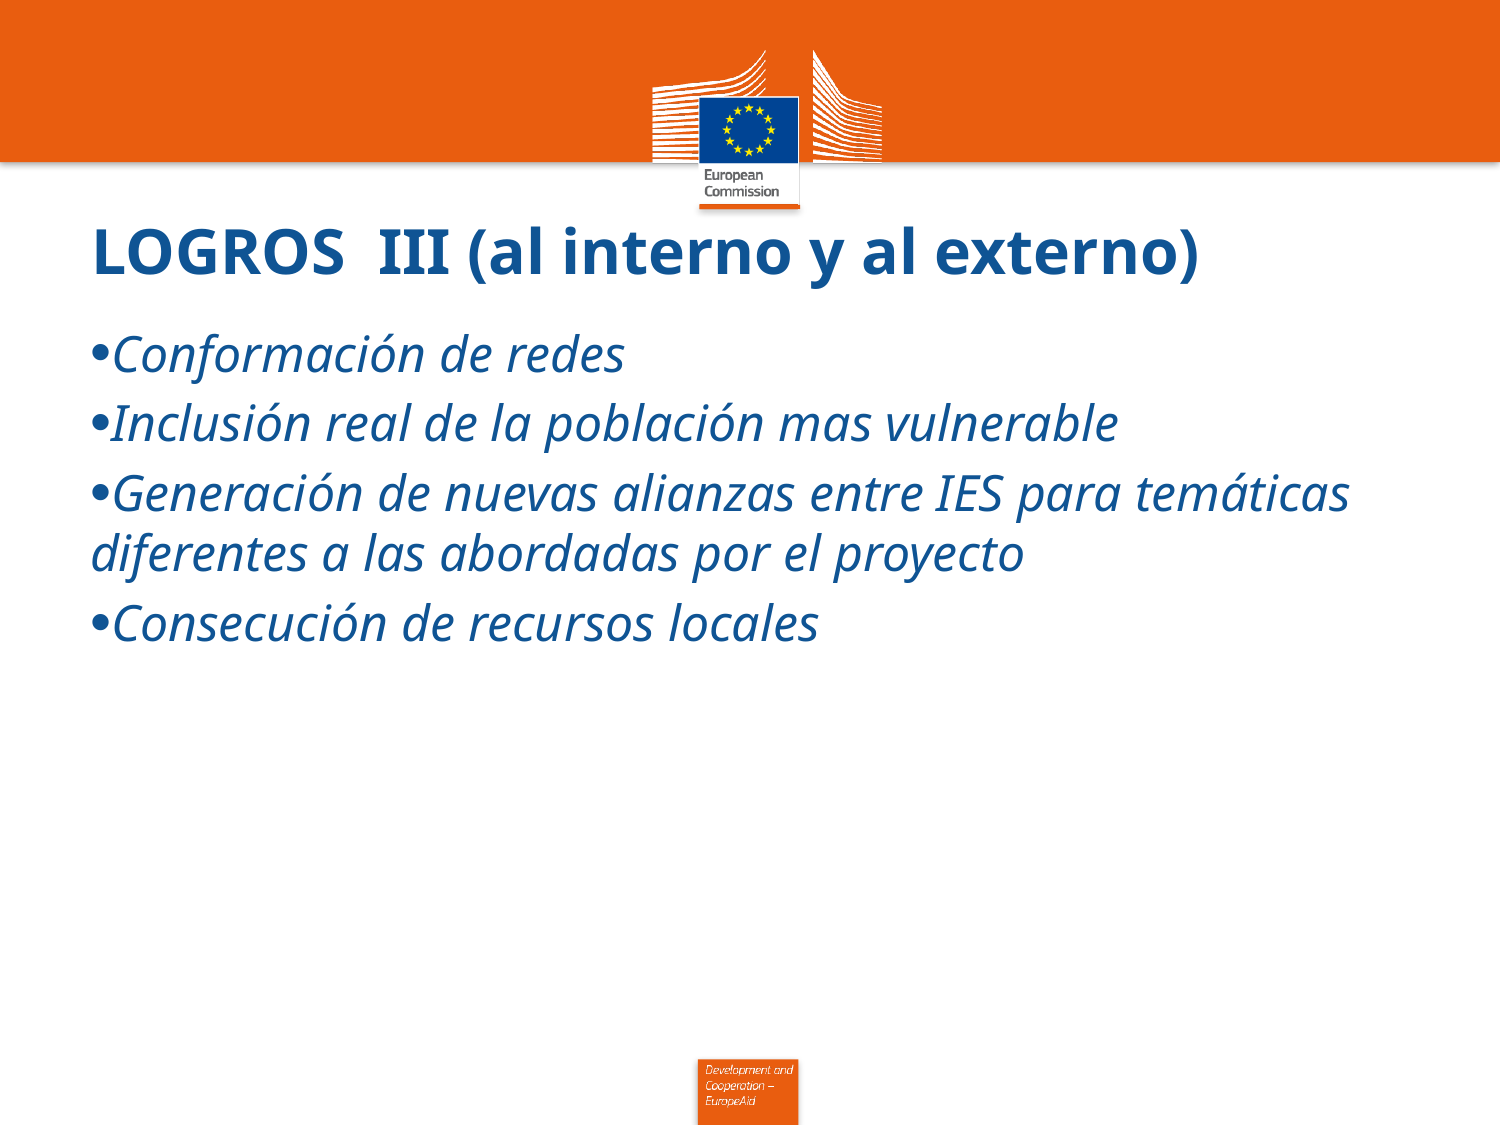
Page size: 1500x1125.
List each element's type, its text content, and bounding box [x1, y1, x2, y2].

title LOGROS III (al interno y al externo) [76, 219, 1427, 280]
picture [615, 50, 882, 219]
list Conformación de redes Inclusión real de la población mas vulnerable Generación de nuevas alianzas entre IES para temáticas diferentes a las abordadas por el proyecto Consecución de recursos locales [74, 314, 1426, 989]
picture [698, 1059, 799, 1125]
